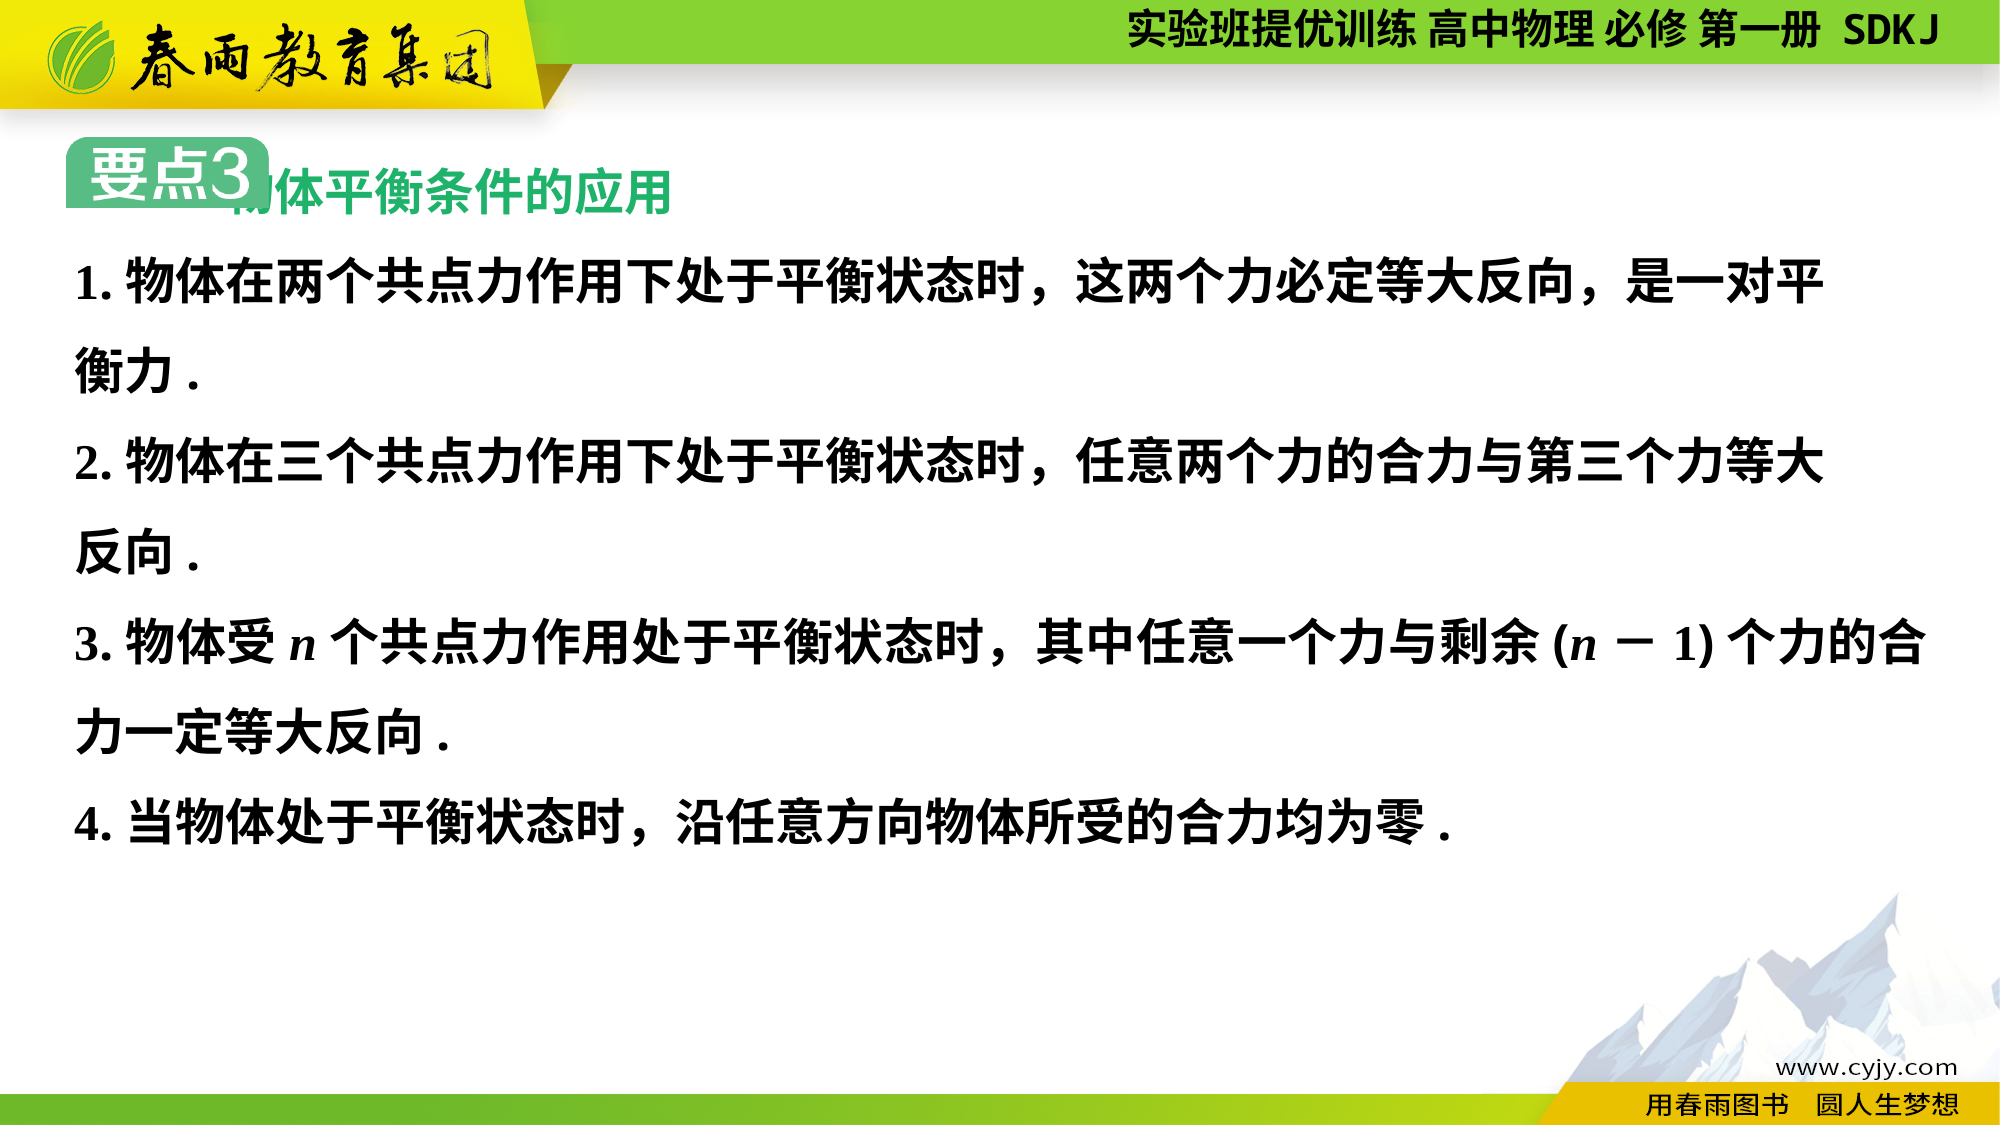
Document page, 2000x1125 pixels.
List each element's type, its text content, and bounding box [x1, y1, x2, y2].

list 物体平衡条件的应用 1.物体在两个共点力作用下处于平衡状态时，这两个力必定等大反向，是一对平 衡力. 2.物体在三个共点力作用下处于平衡状态时，任意两个力的合力与第三个力等大 反向. 3.物体受n个共点力作用处于平衡状态时，其中任意一个力与剩余(n－1)个力的合力一定等大反向. 4.当物体处于平衡状态时，沿任意方向物体所受的合力均为零. [59, 122, 1944, 865]
picture [0, 0, 2000, 1125]
